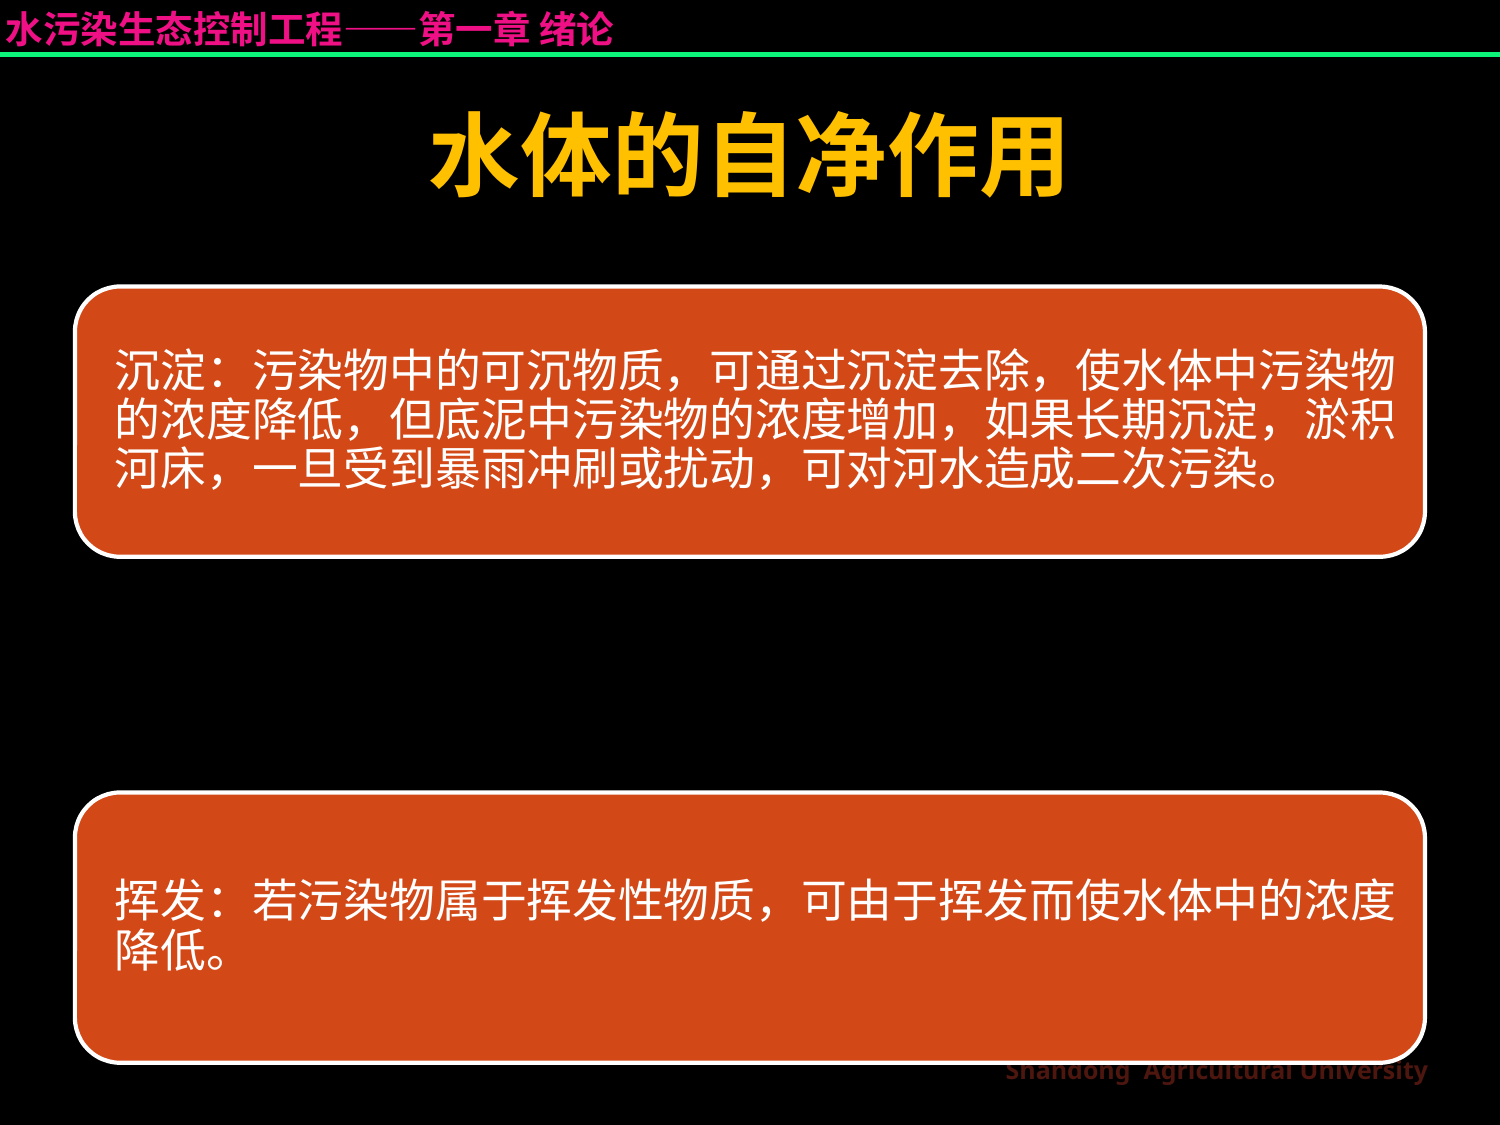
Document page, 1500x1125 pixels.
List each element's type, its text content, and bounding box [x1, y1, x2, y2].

title 水体的自净作用 [75, 59, 1425, 248]
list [74, 276, 1426, 1067]
